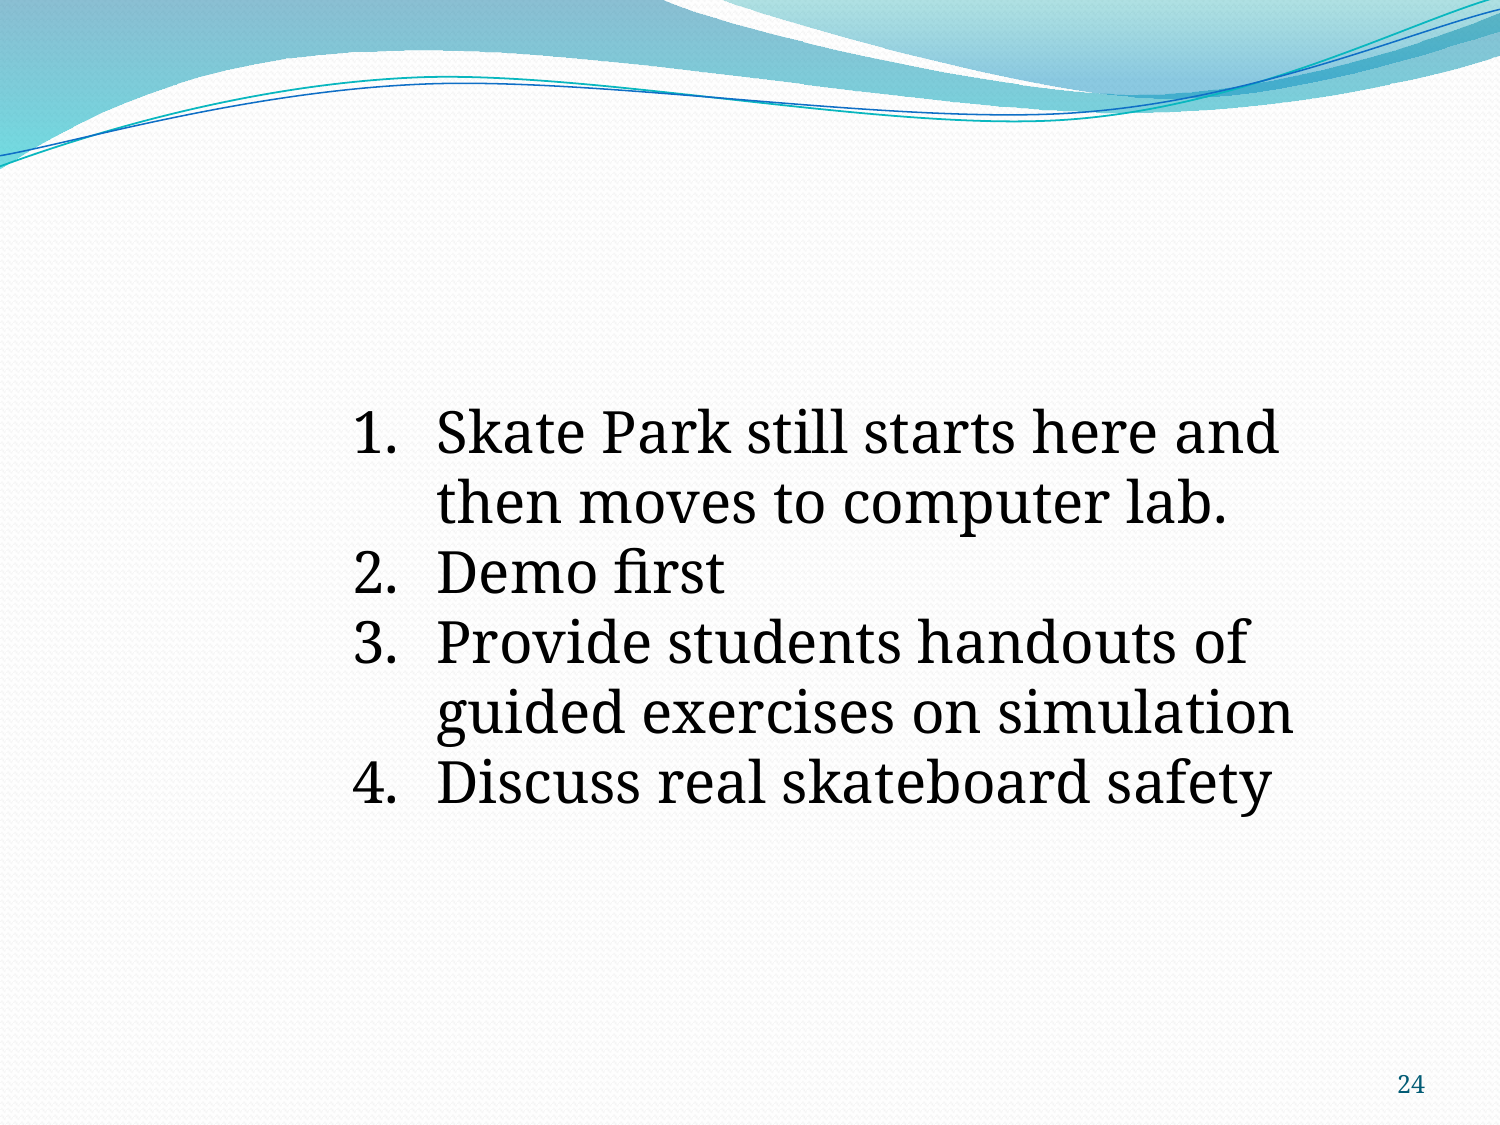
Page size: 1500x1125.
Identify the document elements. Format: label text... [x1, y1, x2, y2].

slide_number 24 [1299, 1042, 1425, 1103]
text_box Skate Park still starts here and then moves to computer lab. Demo first Provide students handouts of guided exercises on simulation Discuss real skateboard safety [337, 387, 1413, 823]
